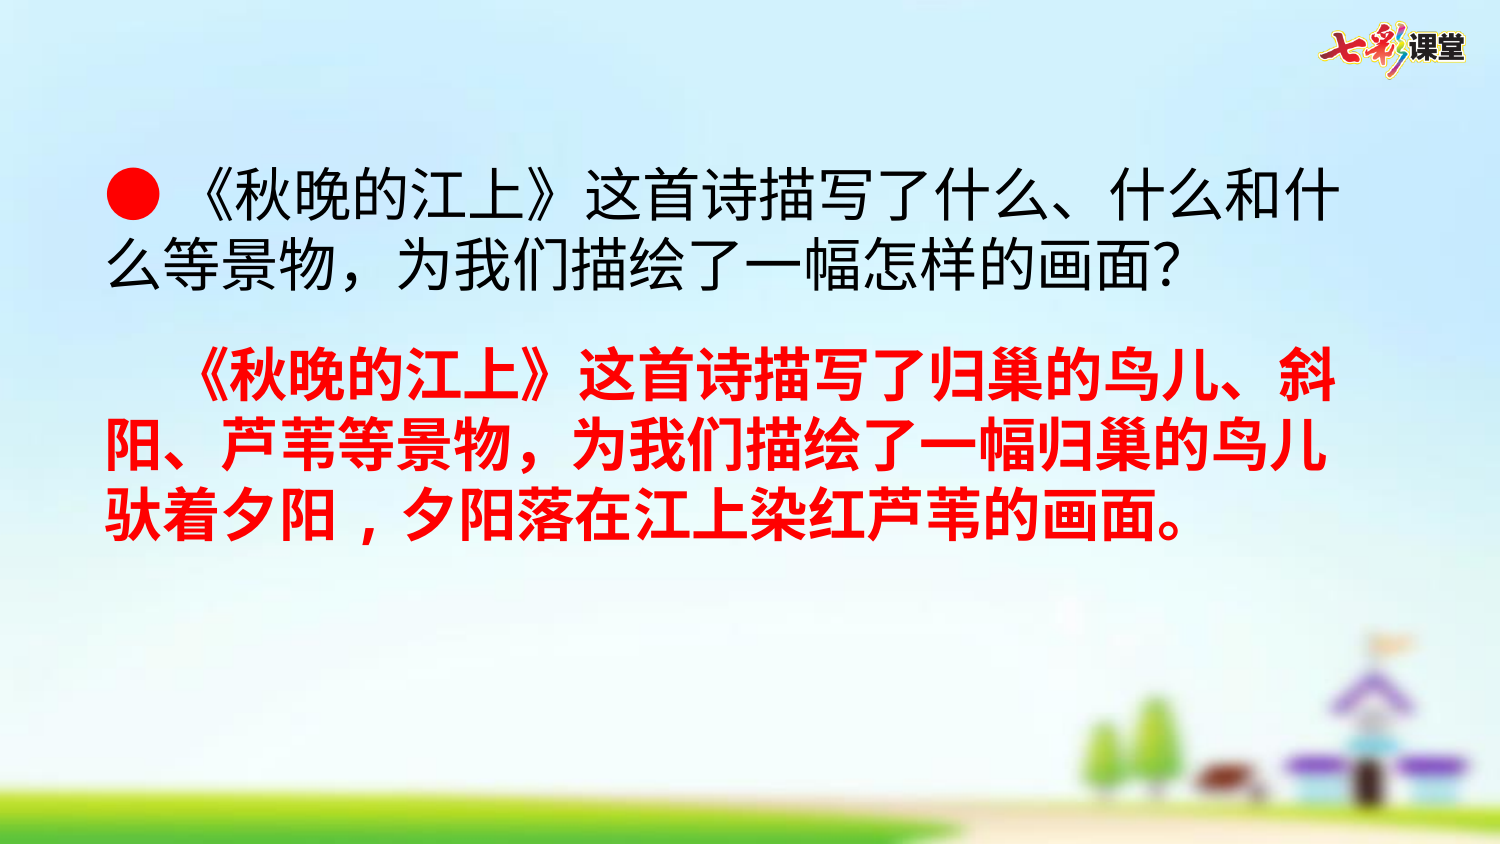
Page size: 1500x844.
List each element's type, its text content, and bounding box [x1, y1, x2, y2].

text_box 《秋晚的江上》这首诗描写了归巢的鸟儿、斜阳、芦苇等景物，为我们描绘了一幅归巢的鸟儿驮着夕阳,夕阳落在江上染红芦苇的画面。 [89, 331, 1353, 556]
picture [0, 0, 1500, 844]
text_box ●《秋晚的江上》这首诗描写了什么、什么和什么等景物，为我们描绘了一幅怎样的画面？ [89, 150, 1381, 305]
